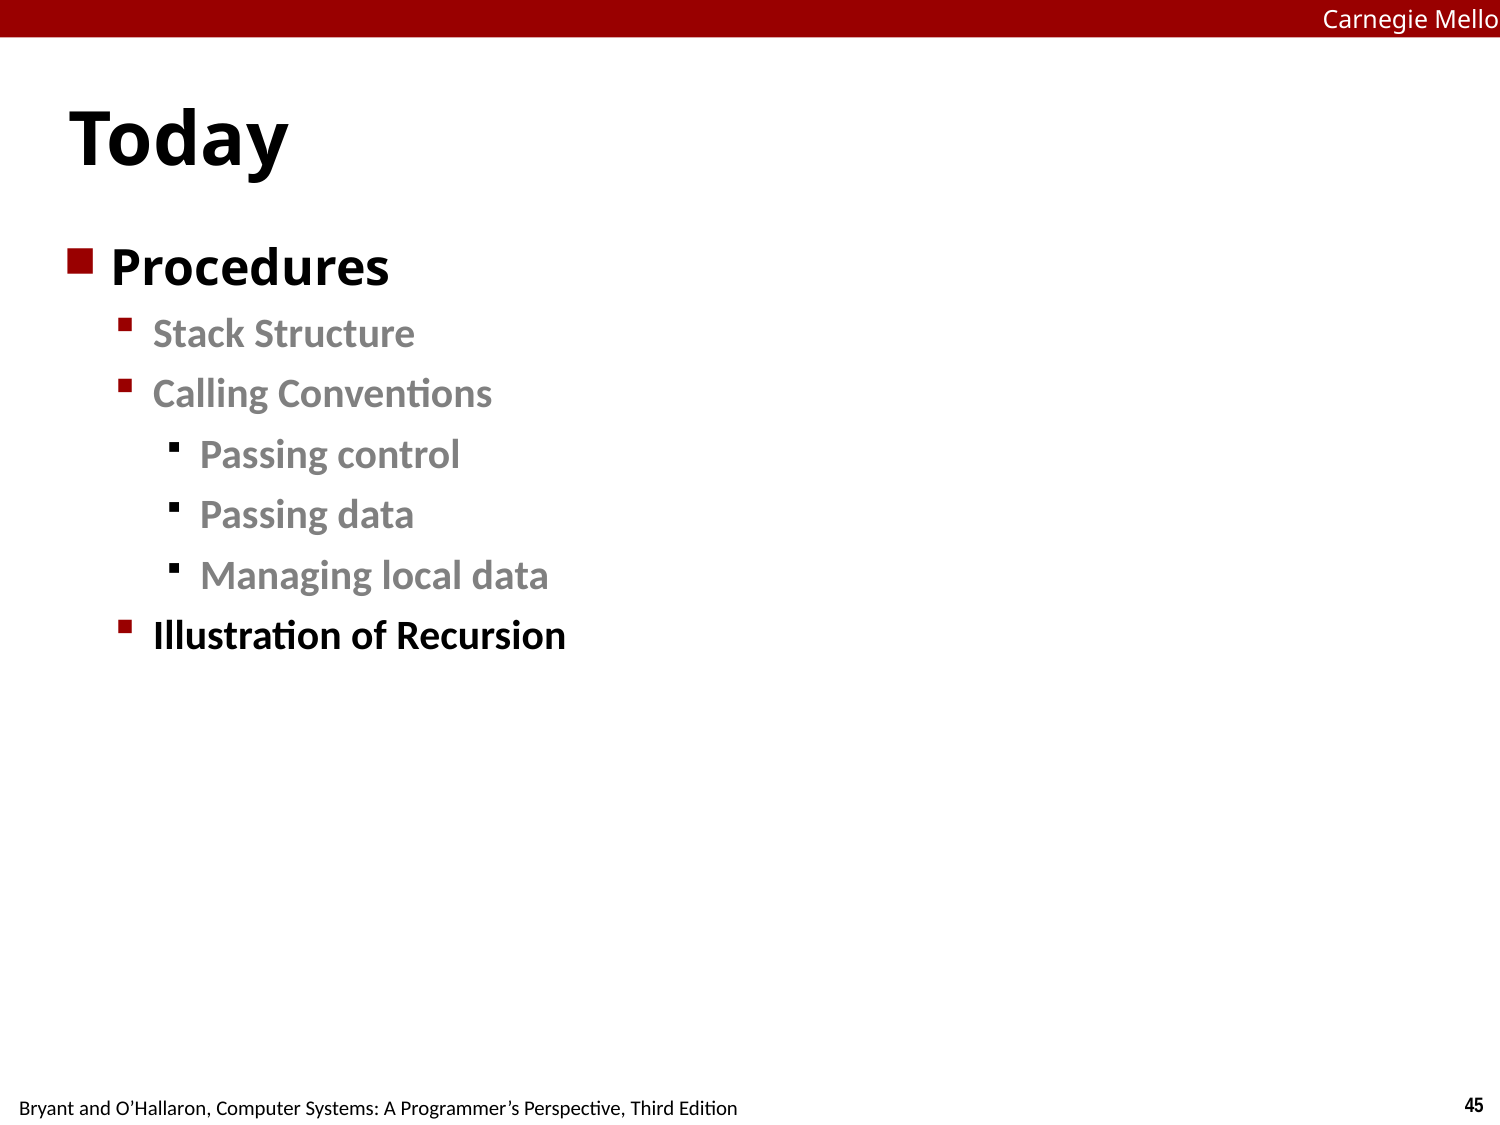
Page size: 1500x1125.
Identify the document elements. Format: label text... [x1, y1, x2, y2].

title Today [62, 41, 1438, 228]
list Procedures Stack Structure Calling Conventions Passing control Passing data Managing local data Illustration of Recursion [62, 228, 1438, 1122]
text_box Carnegie Mellon [1322, 3, 1500, 33]
text_box [0, 0, 1500, 38]
